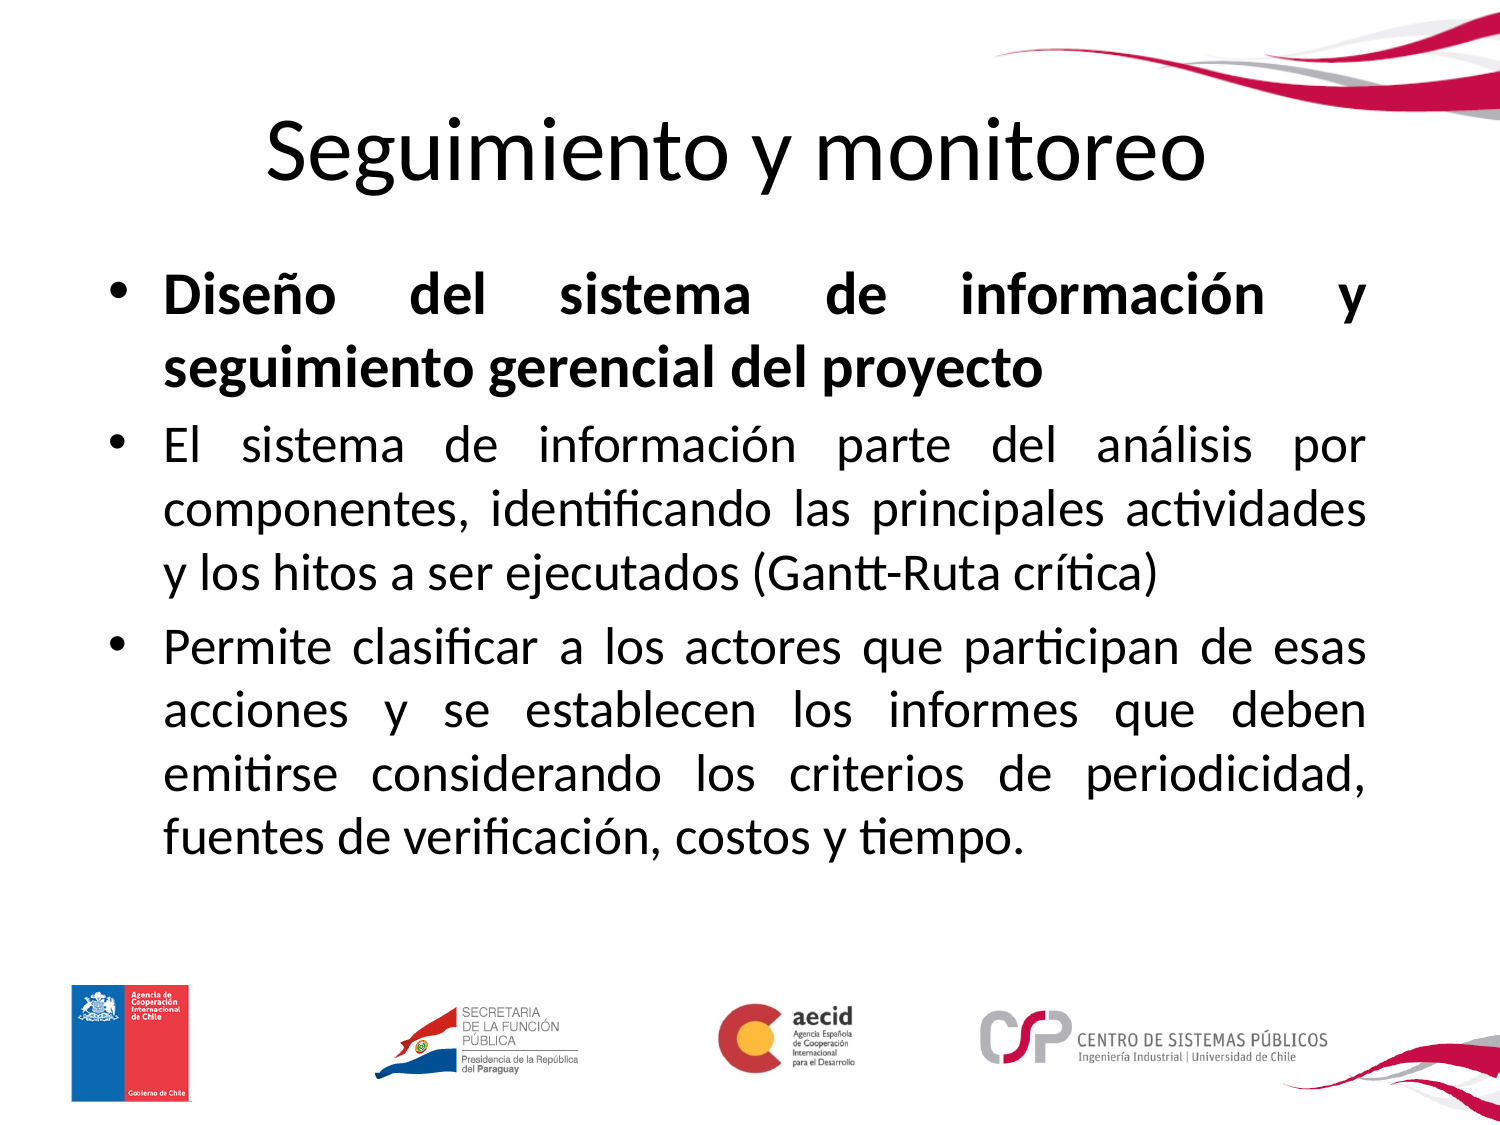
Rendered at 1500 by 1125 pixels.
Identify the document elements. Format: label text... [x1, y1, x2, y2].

picture [972, 1007, 1500, 1125]
picture [374, 1007, 578, 1079]
picture [714, 995, 861, 1080]
title Seguimiento y monitoreo [99, 50, 1375, 238]
picture [70, 984, 192, 1102]
list Diseño del sistema de información y seguimiento gerencial del proyecto El sistema de información parte del análisis por componentes, identificando las principales actividades y los hitos a ser ejecutados (Gantt-Ruta crítica) Permite clasificar a los actores que participan de esas acciones y se establecen los informes que deben emitirse considerando los criterios de periodicidad, fuentes de verificación, costos y tiempo. [93, 246, 1383, 922]
picture [920, 0, 1500, 140]
